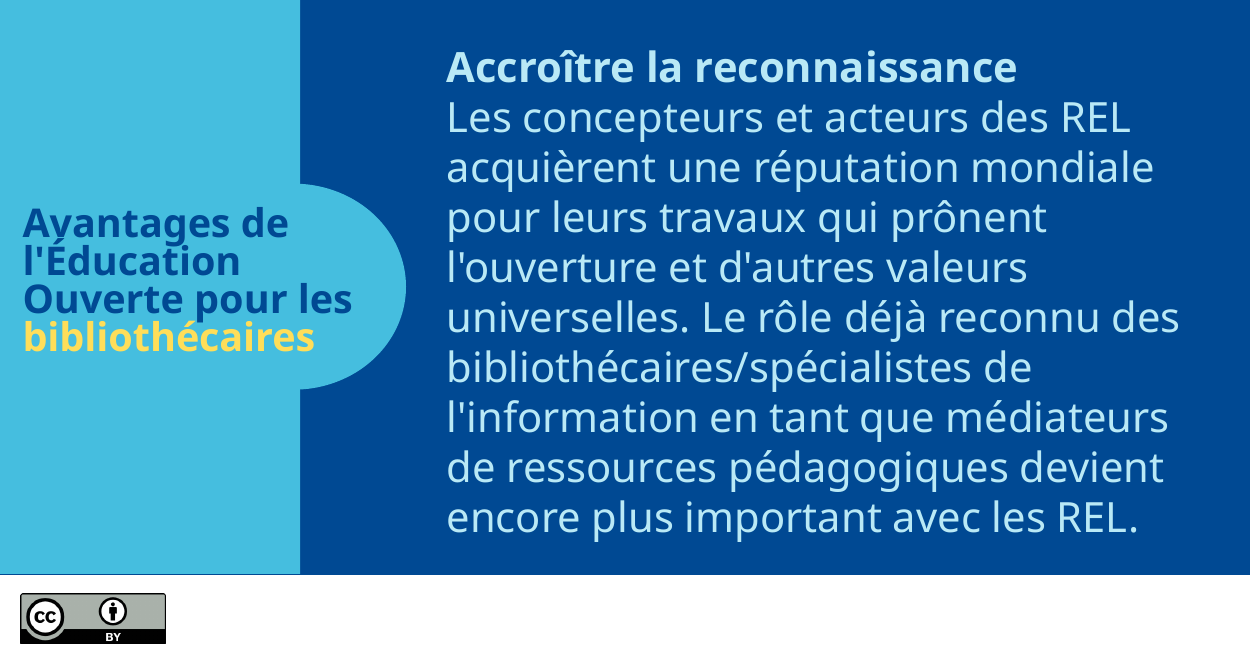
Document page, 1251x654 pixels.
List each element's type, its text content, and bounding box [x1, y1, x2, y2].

text_box [0, 582, 1250, 654]
picture [20, 592, 166, 645]
text_box [381, 221, 407, 352]
text_box [231, 372, 357, 390]
text_box Accroître la reconnaissance Les concepteurs et acteurs des REL acquièrent une réputation mondiale pour leurs travaux qui prônent l'ouverture et d'autres valeurs universelles. Le rôle déjà reconnu des bibliothécaires/spécialistes de l'information en tant que médiateurs de ressources pédagogiques devient encore plus important avec les REL. [434, 28, 1197, 554]
text_box Avantages de l'Éducation Ouverte pour les bibliothécaires [10, 195, 381, 372]
text_box [0, 0, 301, 574]
text_box [242, 183, 345, 195]
